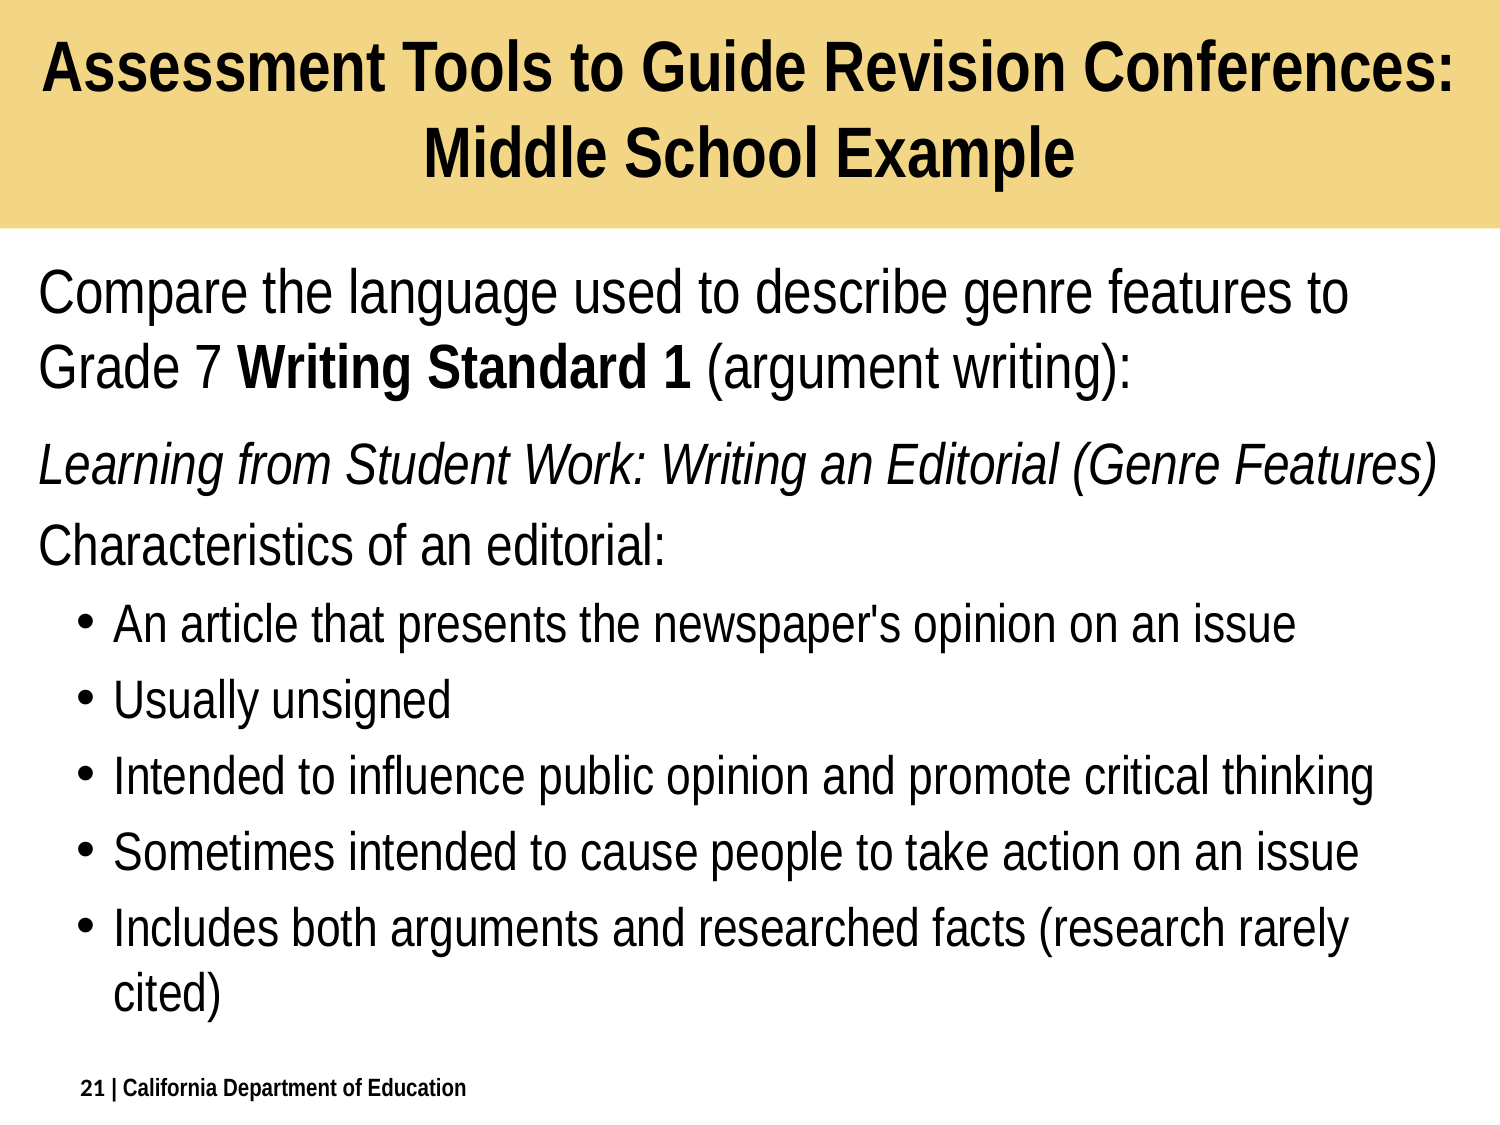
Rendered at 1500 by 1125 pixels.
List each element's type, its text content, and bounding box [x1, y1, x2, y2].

slide_number 21 [55, 1064, 96, 1124]
footer | California Department of Education [96, 1064, 699, 1124]
title Assessment Tools to Guide Revision Conferences: Middle School Example [0, 11, 1500, 200]
list Compare the language used to describe genre features to Grade 7 Writing Standard 1 (argument writing): Learning from Student Work: Writing an Editorial (Genre Features) Characteristics of an editorial: An article that presents the newspaper's opinion on an issue Usually unsigned Intended to influence public opinion and promote critical thinking Sometimes intended to cause people to take action on an issue Includes both arguments and researched facts (research rarely cited) [23, 243, 1478, 1103]
